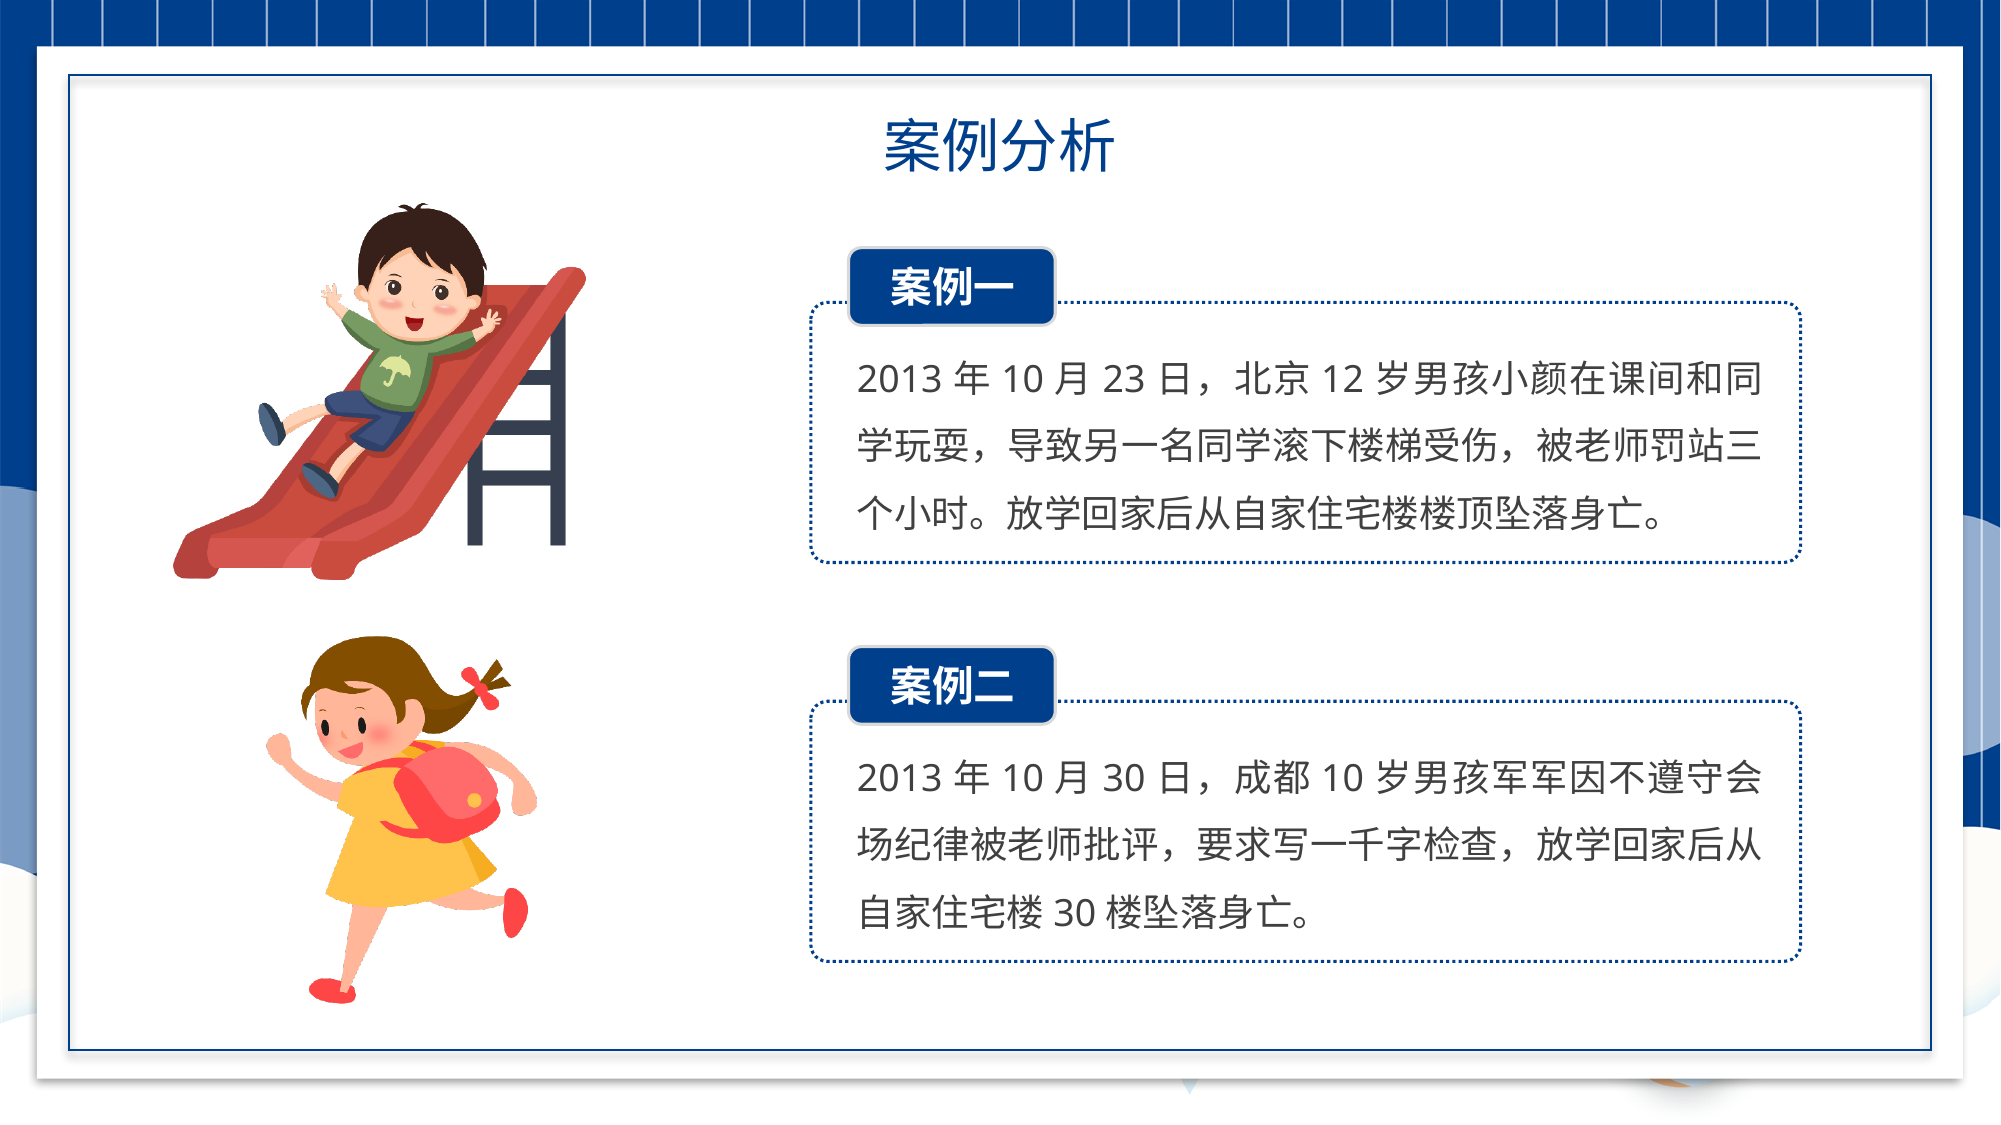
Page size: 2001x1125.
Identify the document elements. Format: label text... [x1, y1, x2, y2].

text_box 案例分析 [541, 101, 1458, 186]
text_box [810, 247, 1801, 563]
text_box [829, 646, 1801, 962]
picture [0, 0, 2001, 1125]
